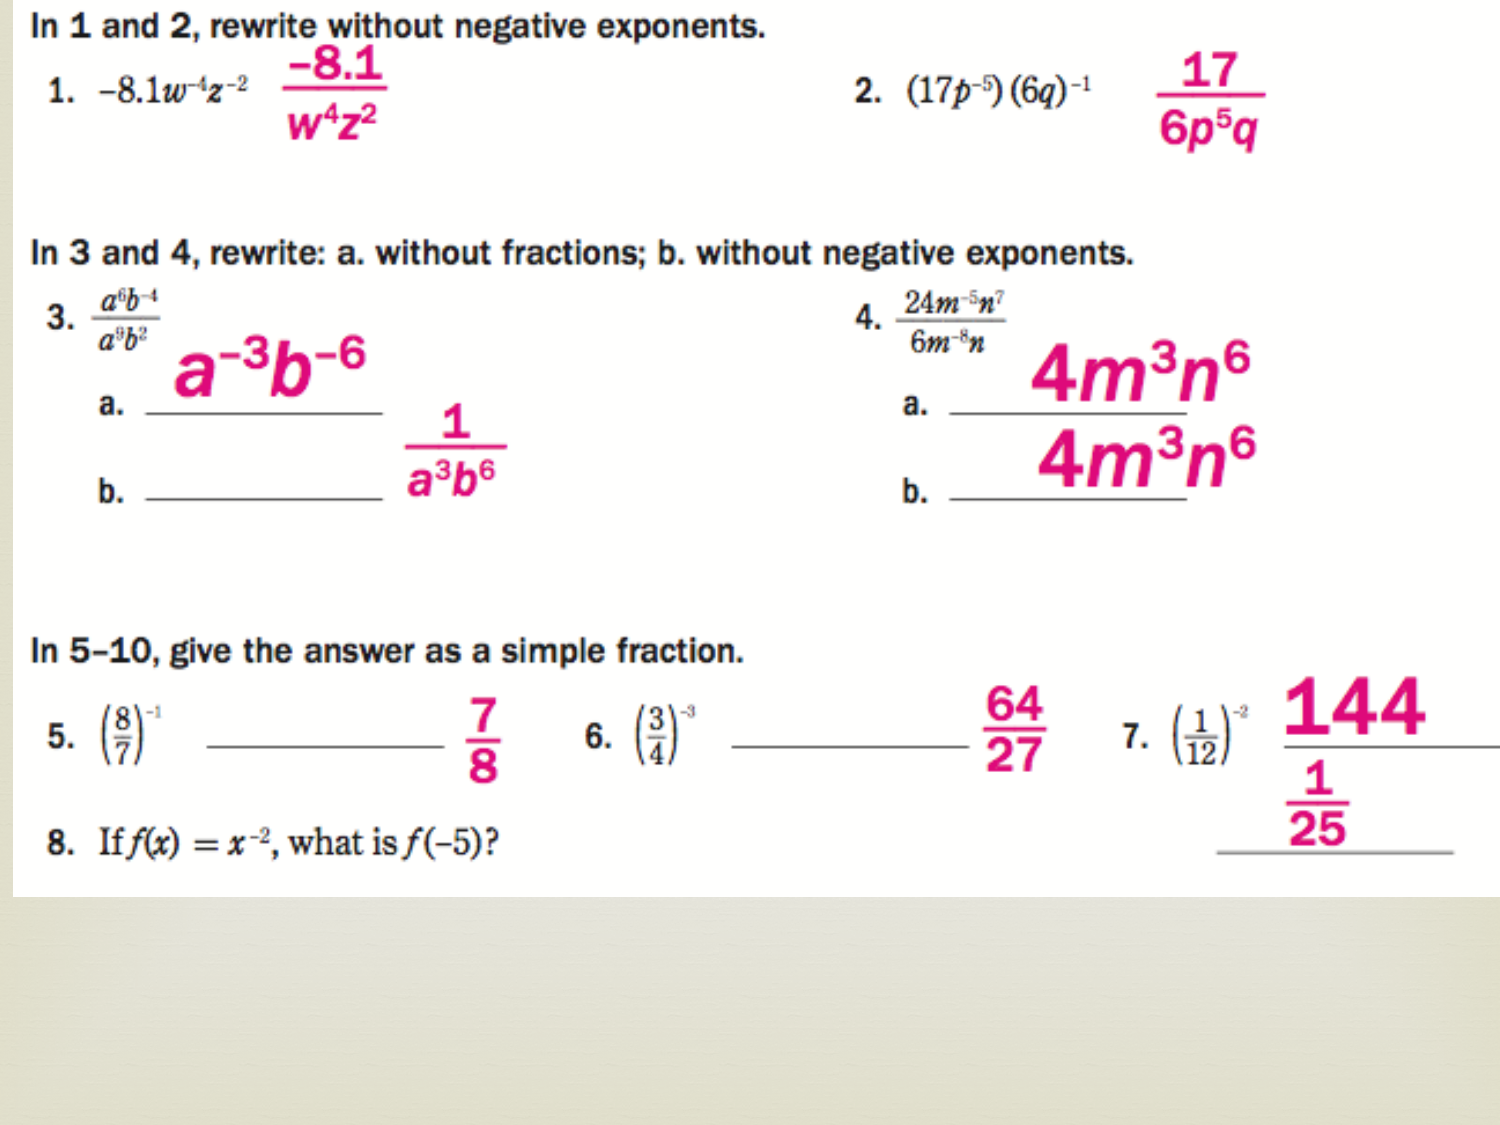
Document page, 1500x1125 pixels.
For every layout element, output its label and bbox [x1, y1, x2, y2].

picture [13, 0, 1500, 898]
